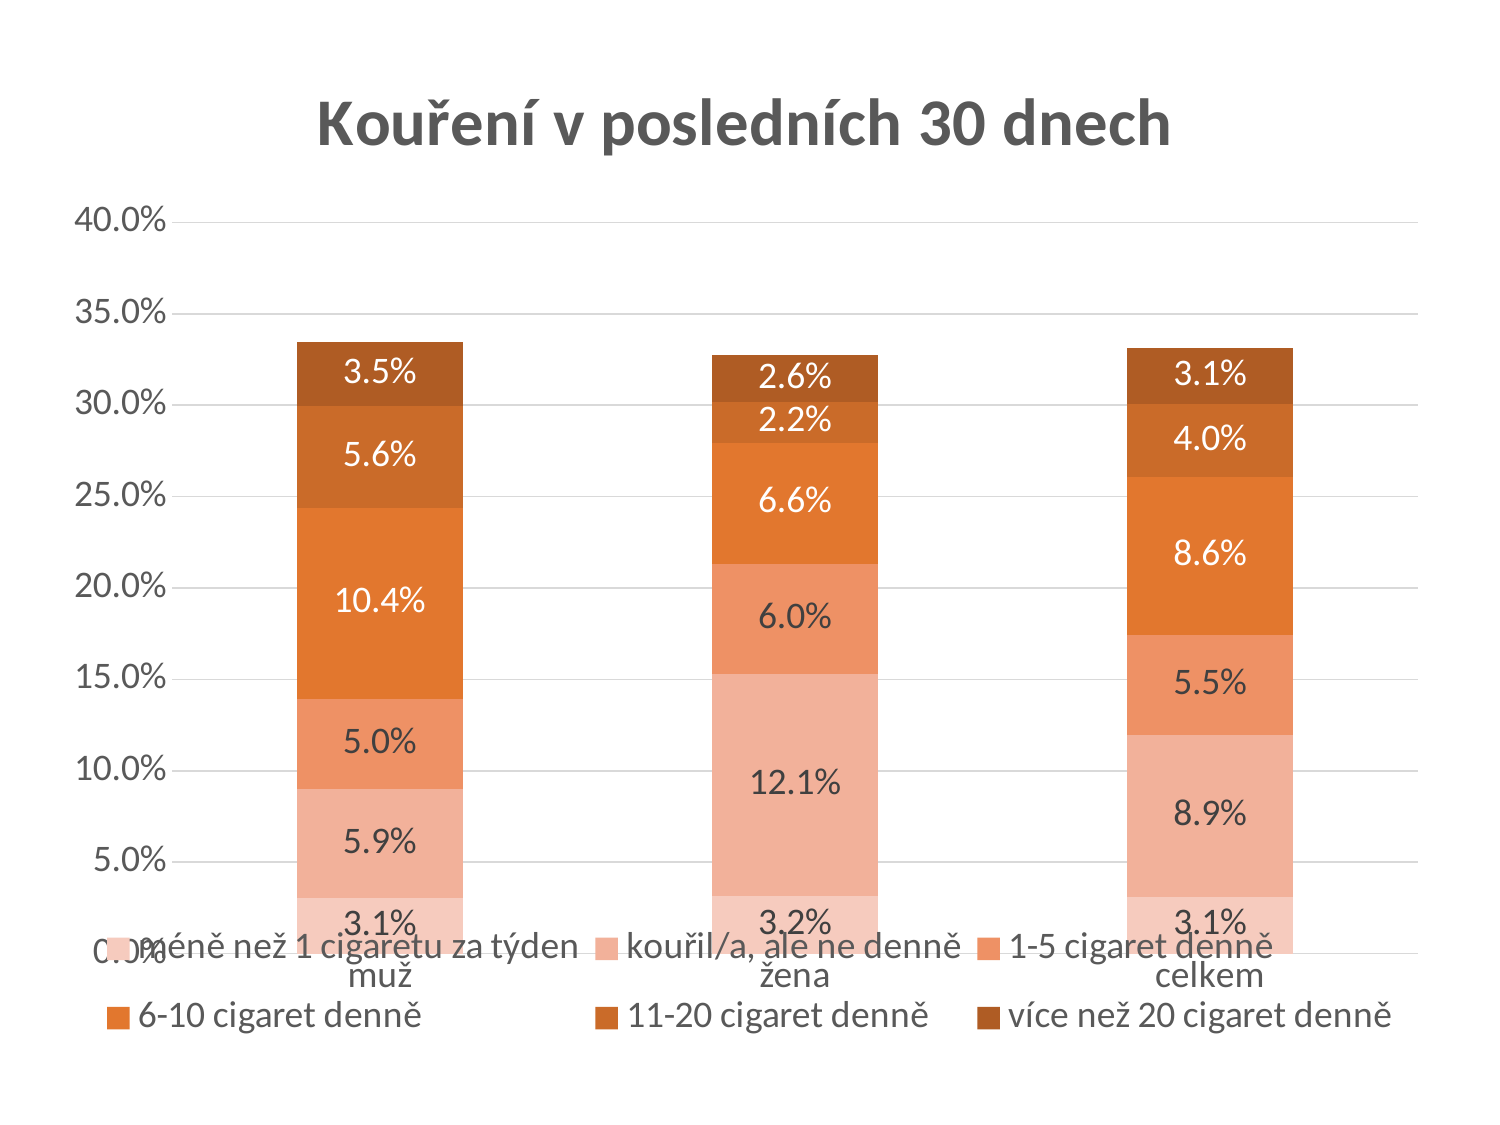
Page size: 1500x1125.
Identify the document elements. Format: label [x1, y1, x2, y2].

chart [46, 46, 1446, 1082]
